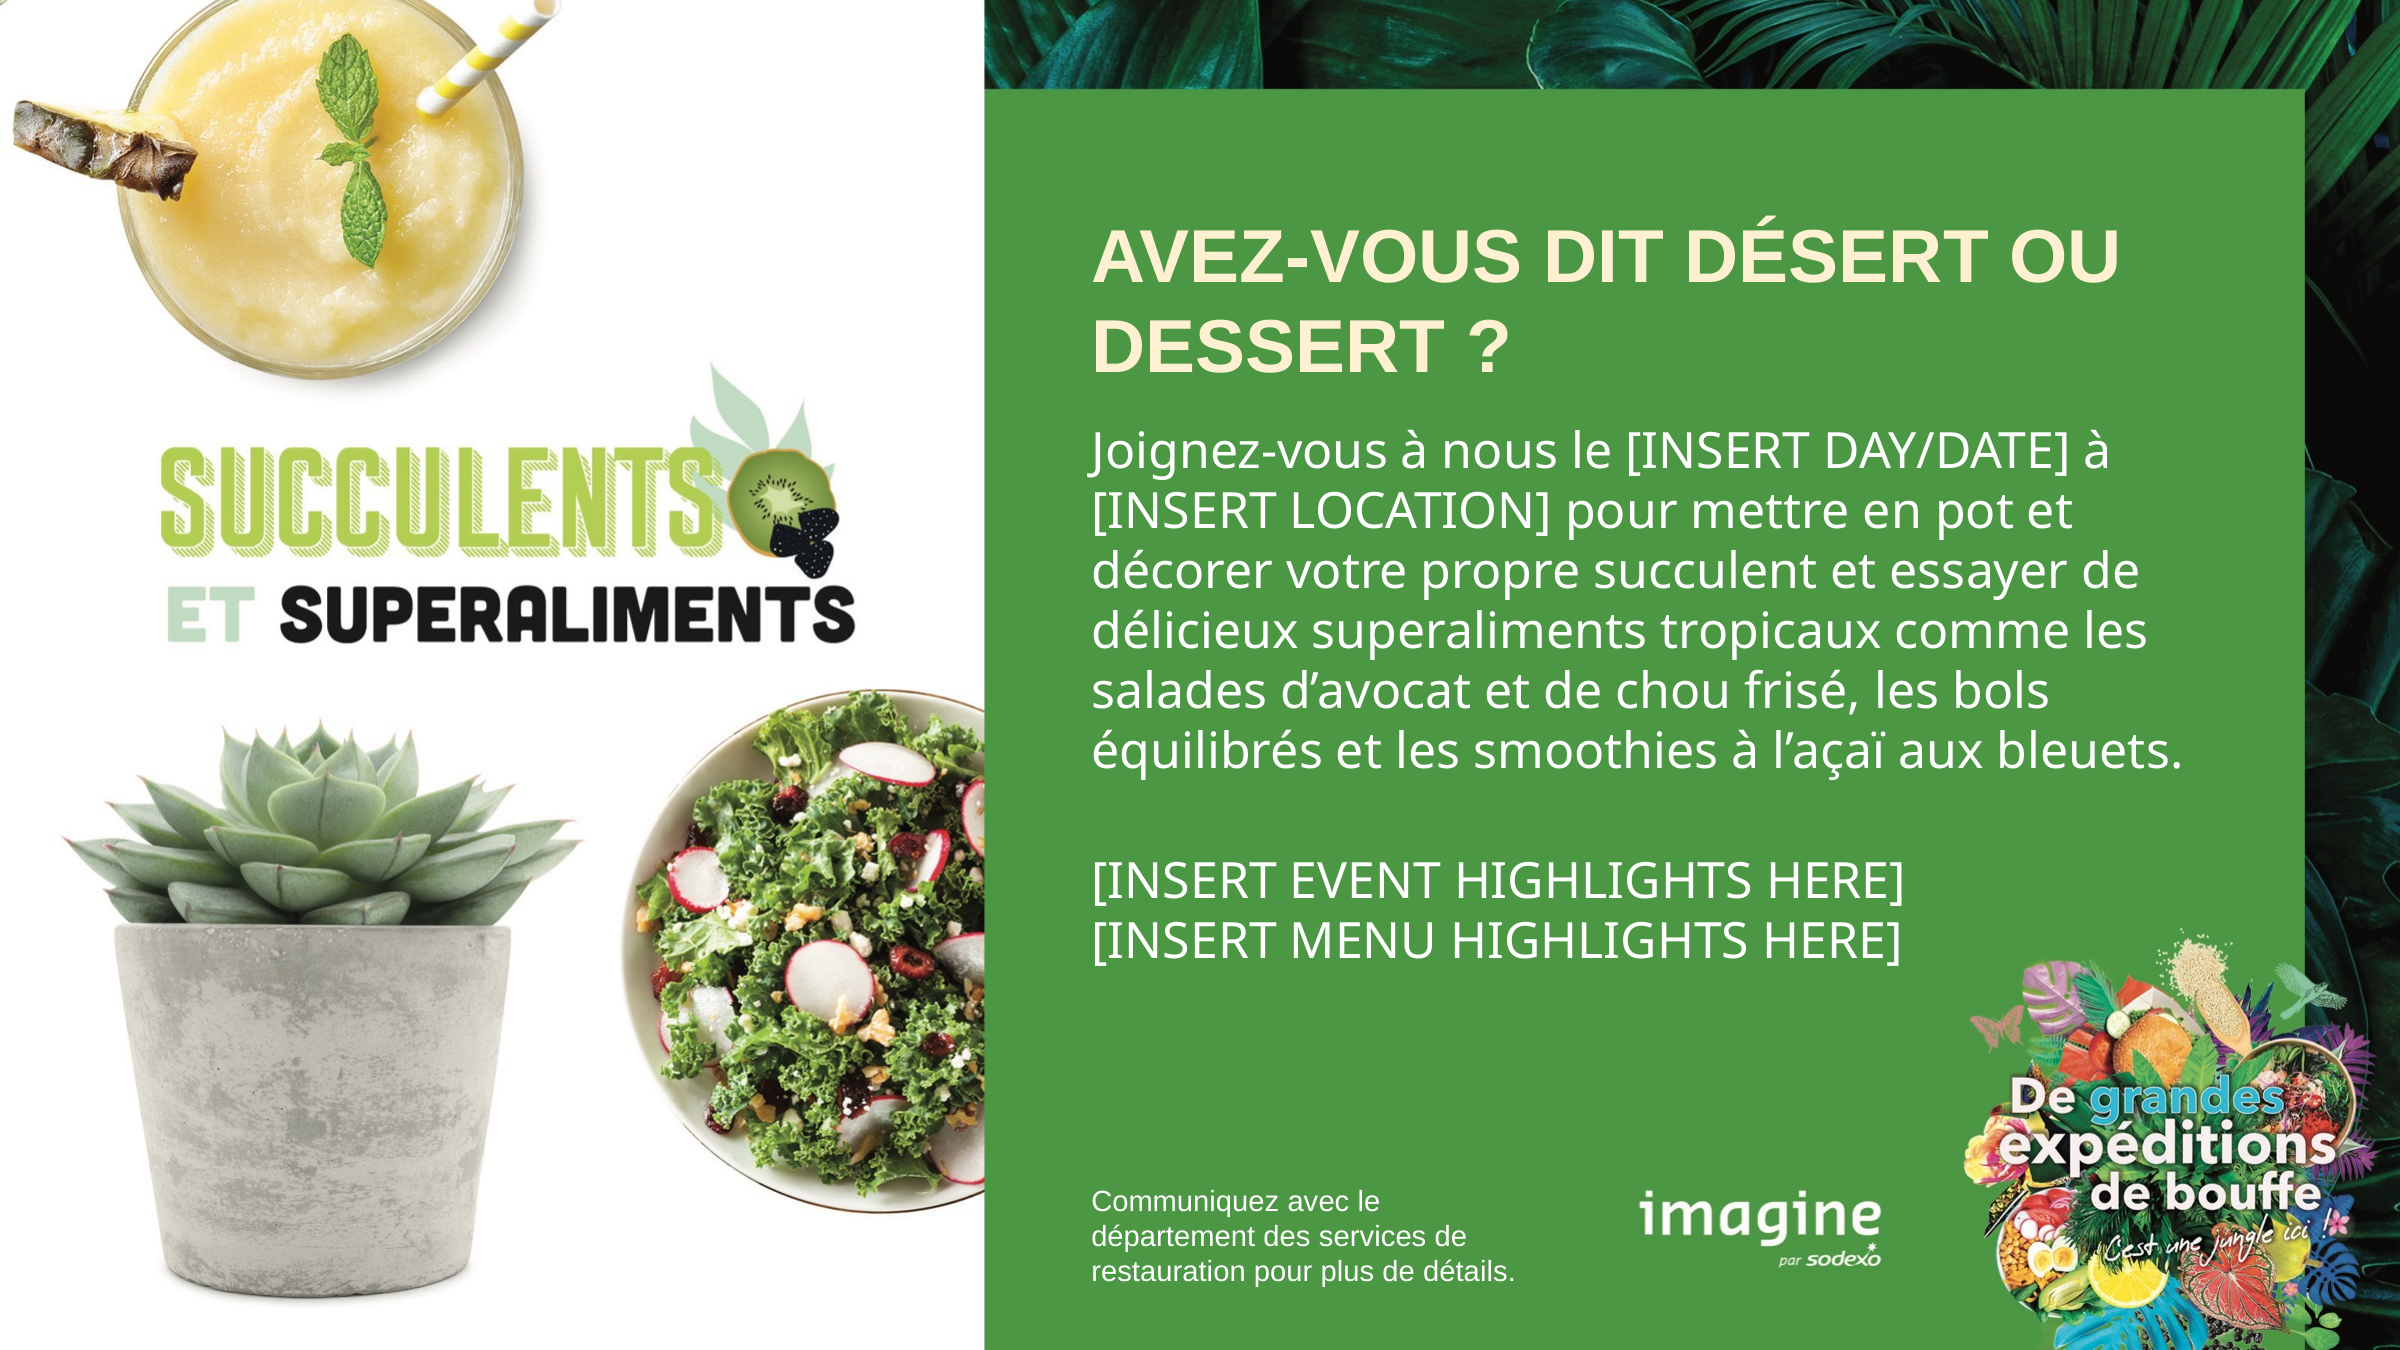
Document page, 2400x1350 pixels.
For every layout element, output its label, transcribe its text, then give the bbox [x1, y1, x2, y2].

text_box Communiquez avec le département des services de restauration pour plus de détails. [1076, 1174, 1536, 1295]
text_box Joignez-vous à nous le [INSERT DAY/DATE] à [INSERT LOCATION] pour mettre en pot et décorer votre propre succulent et essayer de délicieux superaliments tropicaux comme les salades d’avocat et de chou frisé, les bols équilibrés et les smoothies à l’açaï aux bleuets. [INSERT EVENT HIGHLIGHTS HERE] [INSERT MENU HIGHLIGHTS HERE] [1076, 411, 2204, 1093]
picture [0, 0, 2400, 1350]
text_box AVEZ-VOUS DIT DÉSERT OU DESSERT ? [1076, 200, 2204, 339]
